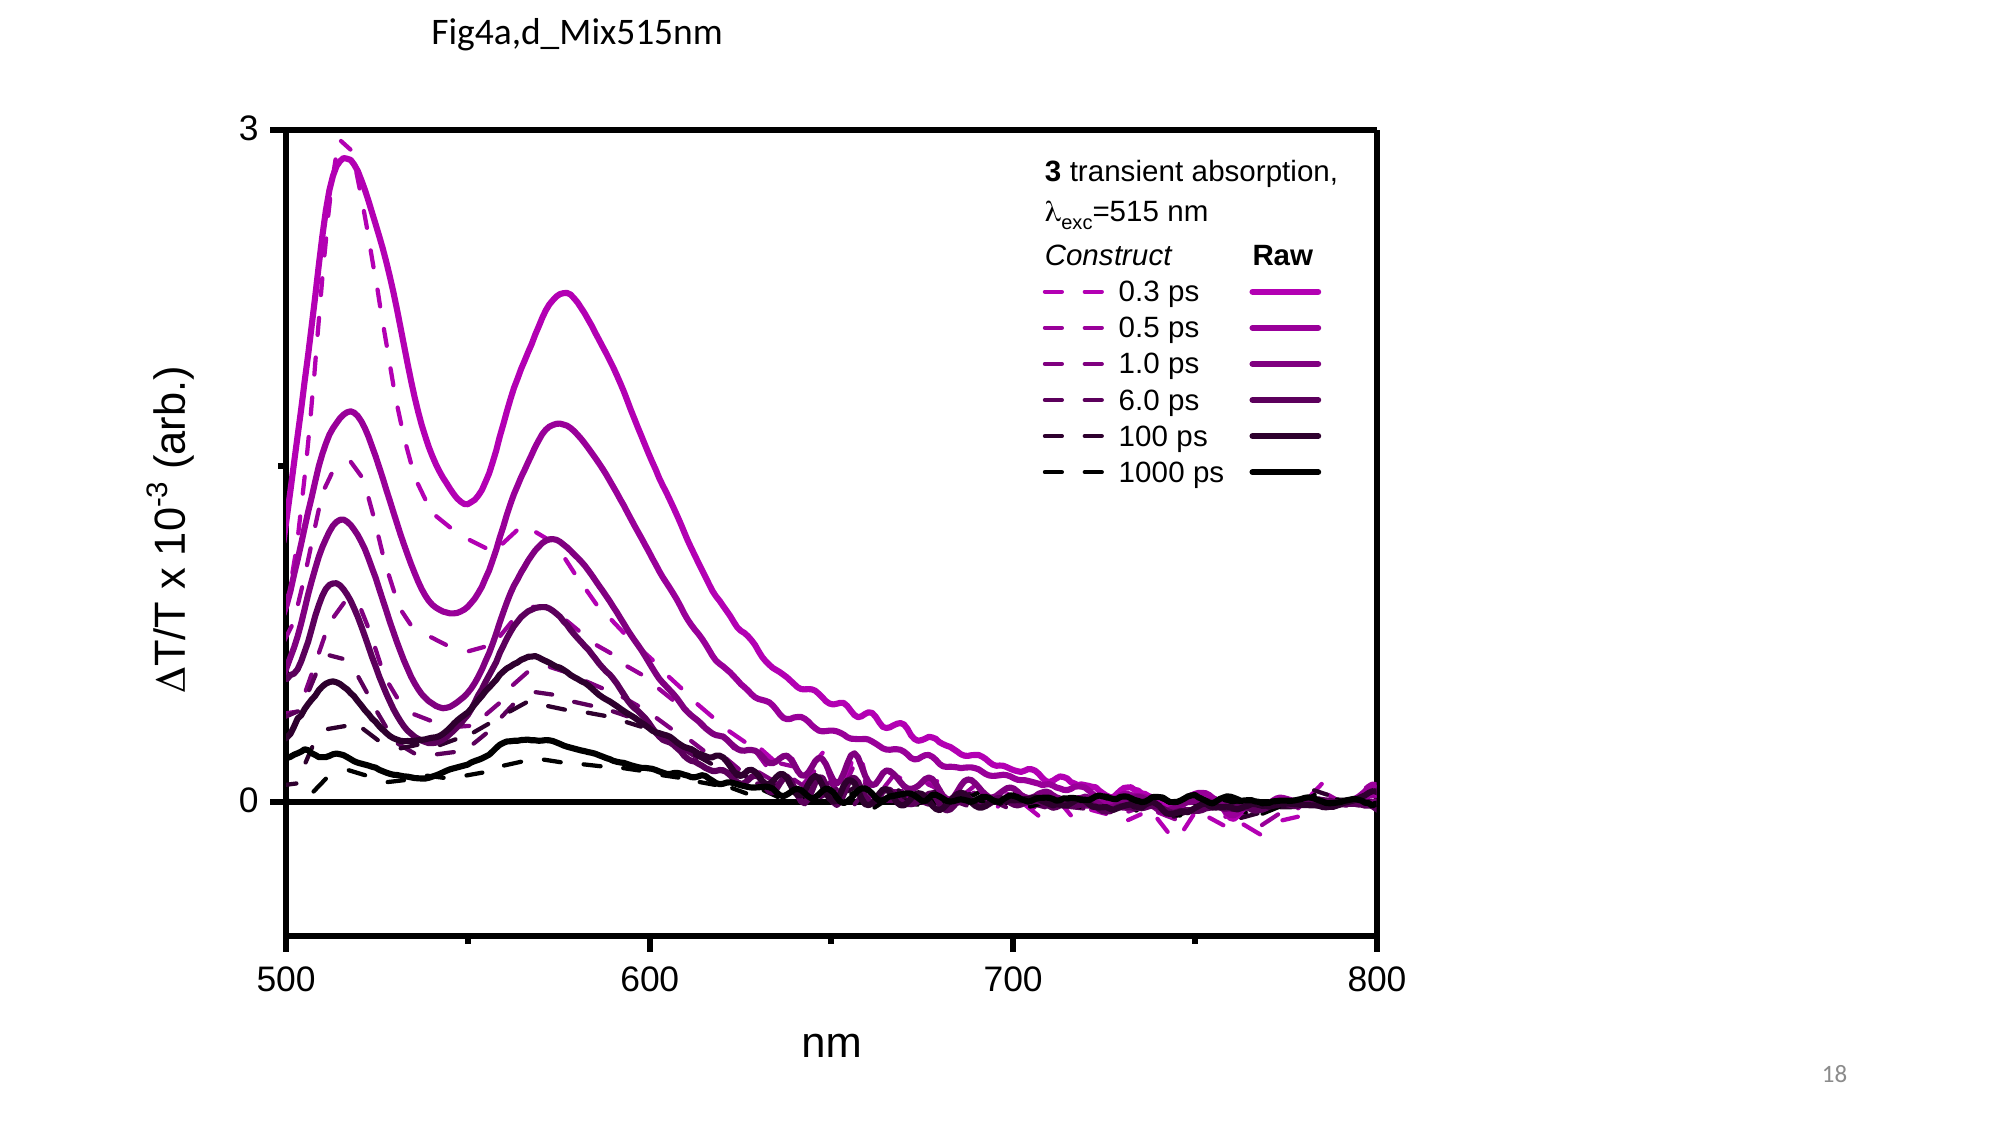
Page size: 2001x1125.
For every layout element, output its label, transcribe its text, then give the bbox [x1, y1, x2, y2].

slide_number 18 [1602, 1042, 1863, 1103]
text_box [0, 0, 1602, 1125]
